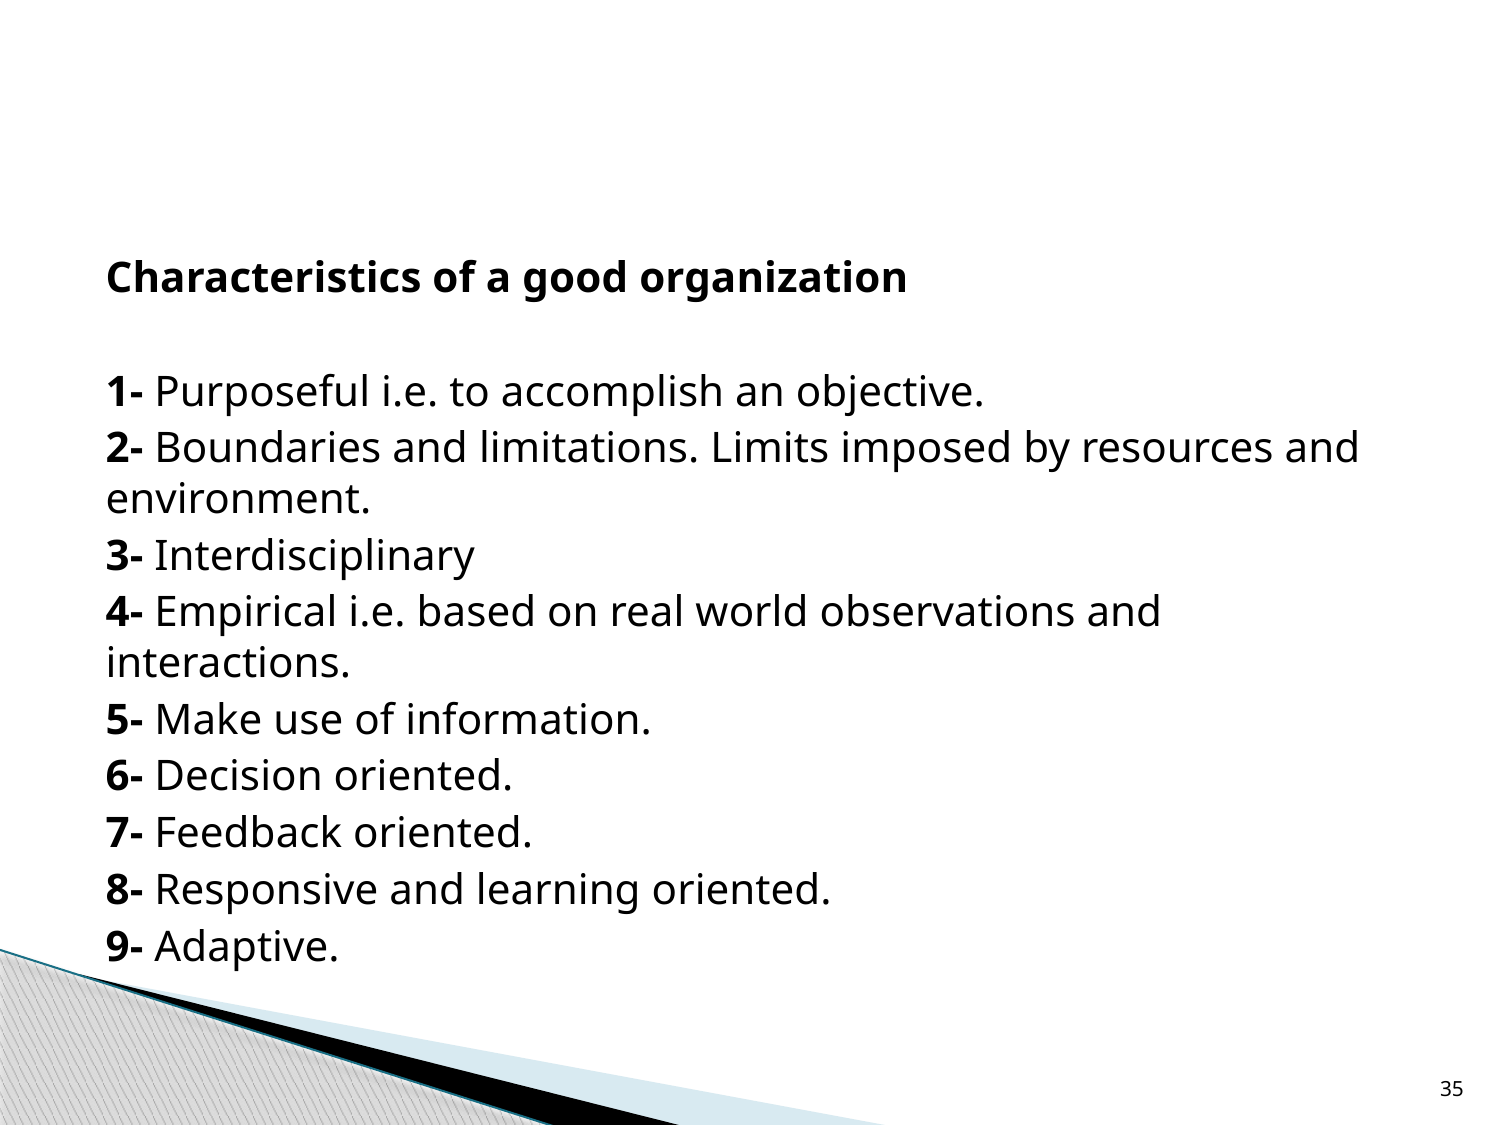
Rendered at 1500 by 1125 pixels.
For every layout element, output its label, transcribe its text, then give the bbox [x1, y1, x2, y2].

list Characteristics of a good organization 1- Purposeful i.e. to accomplish an objective. 2- Boundaries and limitations. Limits imposed by resources and environment. 3- Interdisciplinary 4- Empirical i.e. based on real world observations and interactions. 5- Make use of information. 6- Decision oriented. 7- Feedback oriented. 8- Responsive and learning oriented. 9- Adaptive. [75, 243, 1425, 986]
slide_number 35 [1418, 1051, 1479, 1112]
